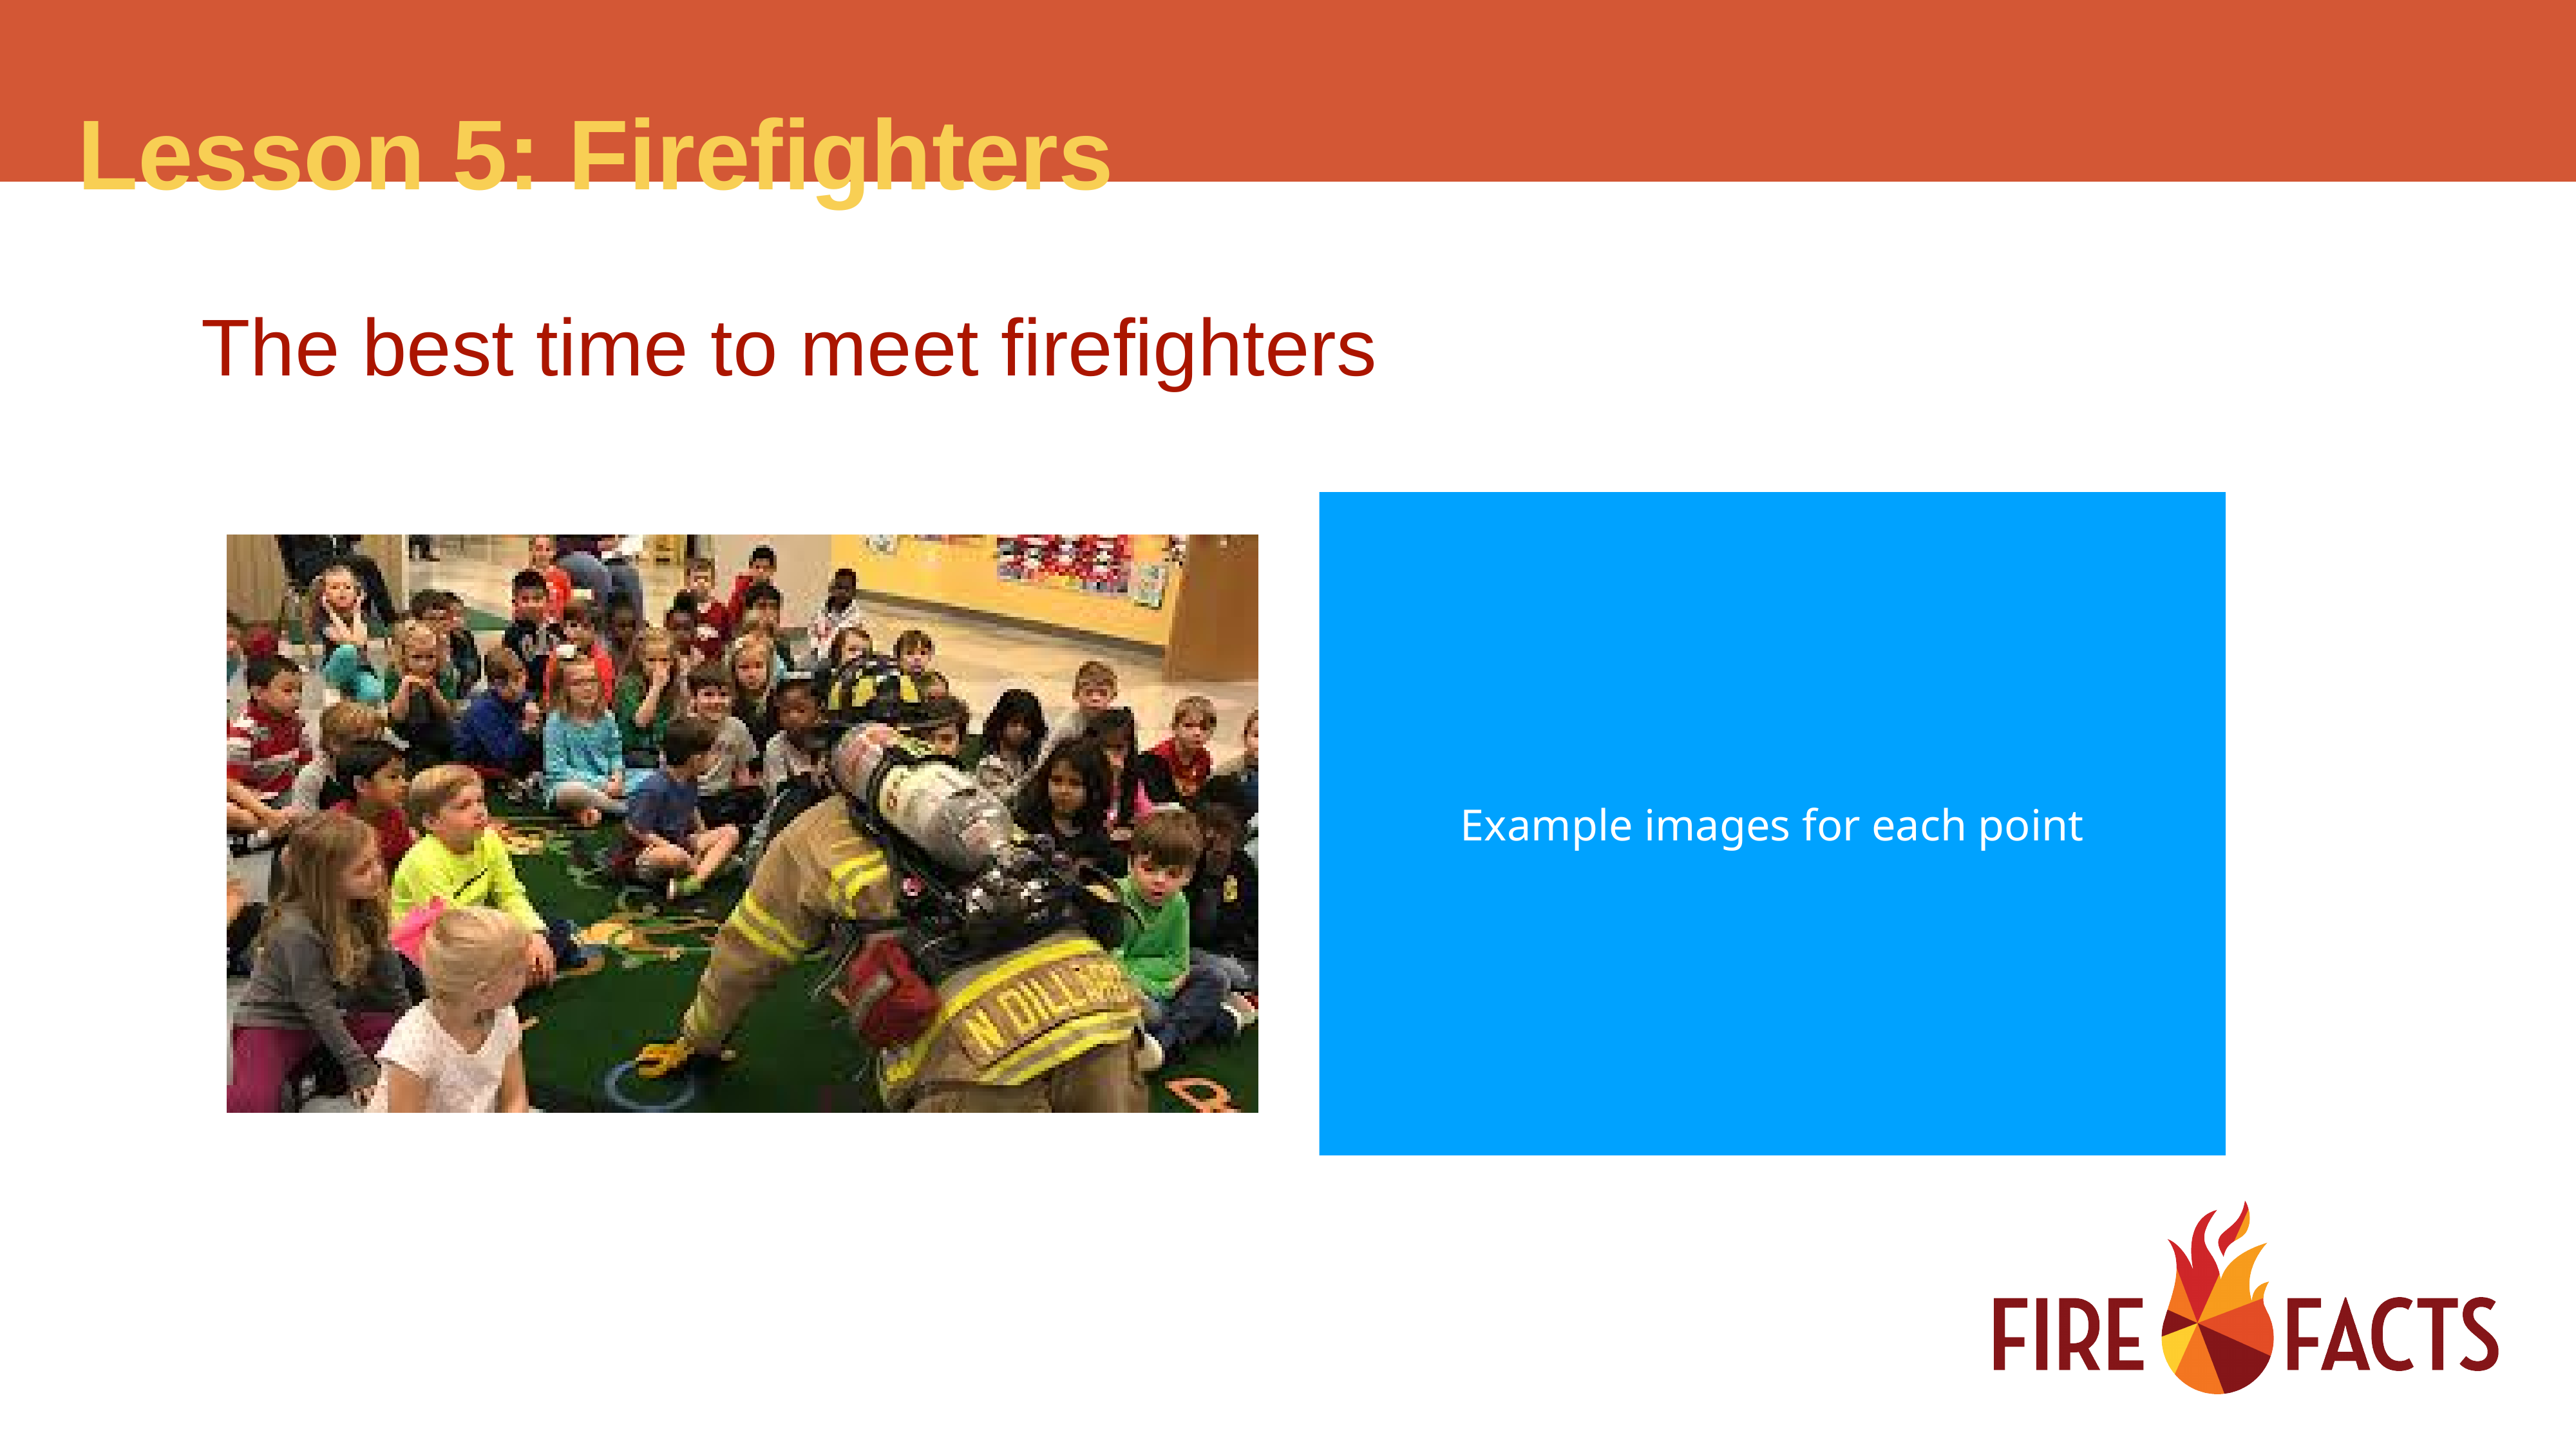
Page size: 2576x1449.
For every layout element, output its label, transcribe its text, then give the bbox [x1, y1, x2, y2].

picture [227, 535, 1258, 1113]
text_box Example images for each point [1319, 492, 2226, 1156]
text_box The best time to meet firefighters [196, 290, 1384, 397]
picture [1982, 1186, 2508, 1408]
